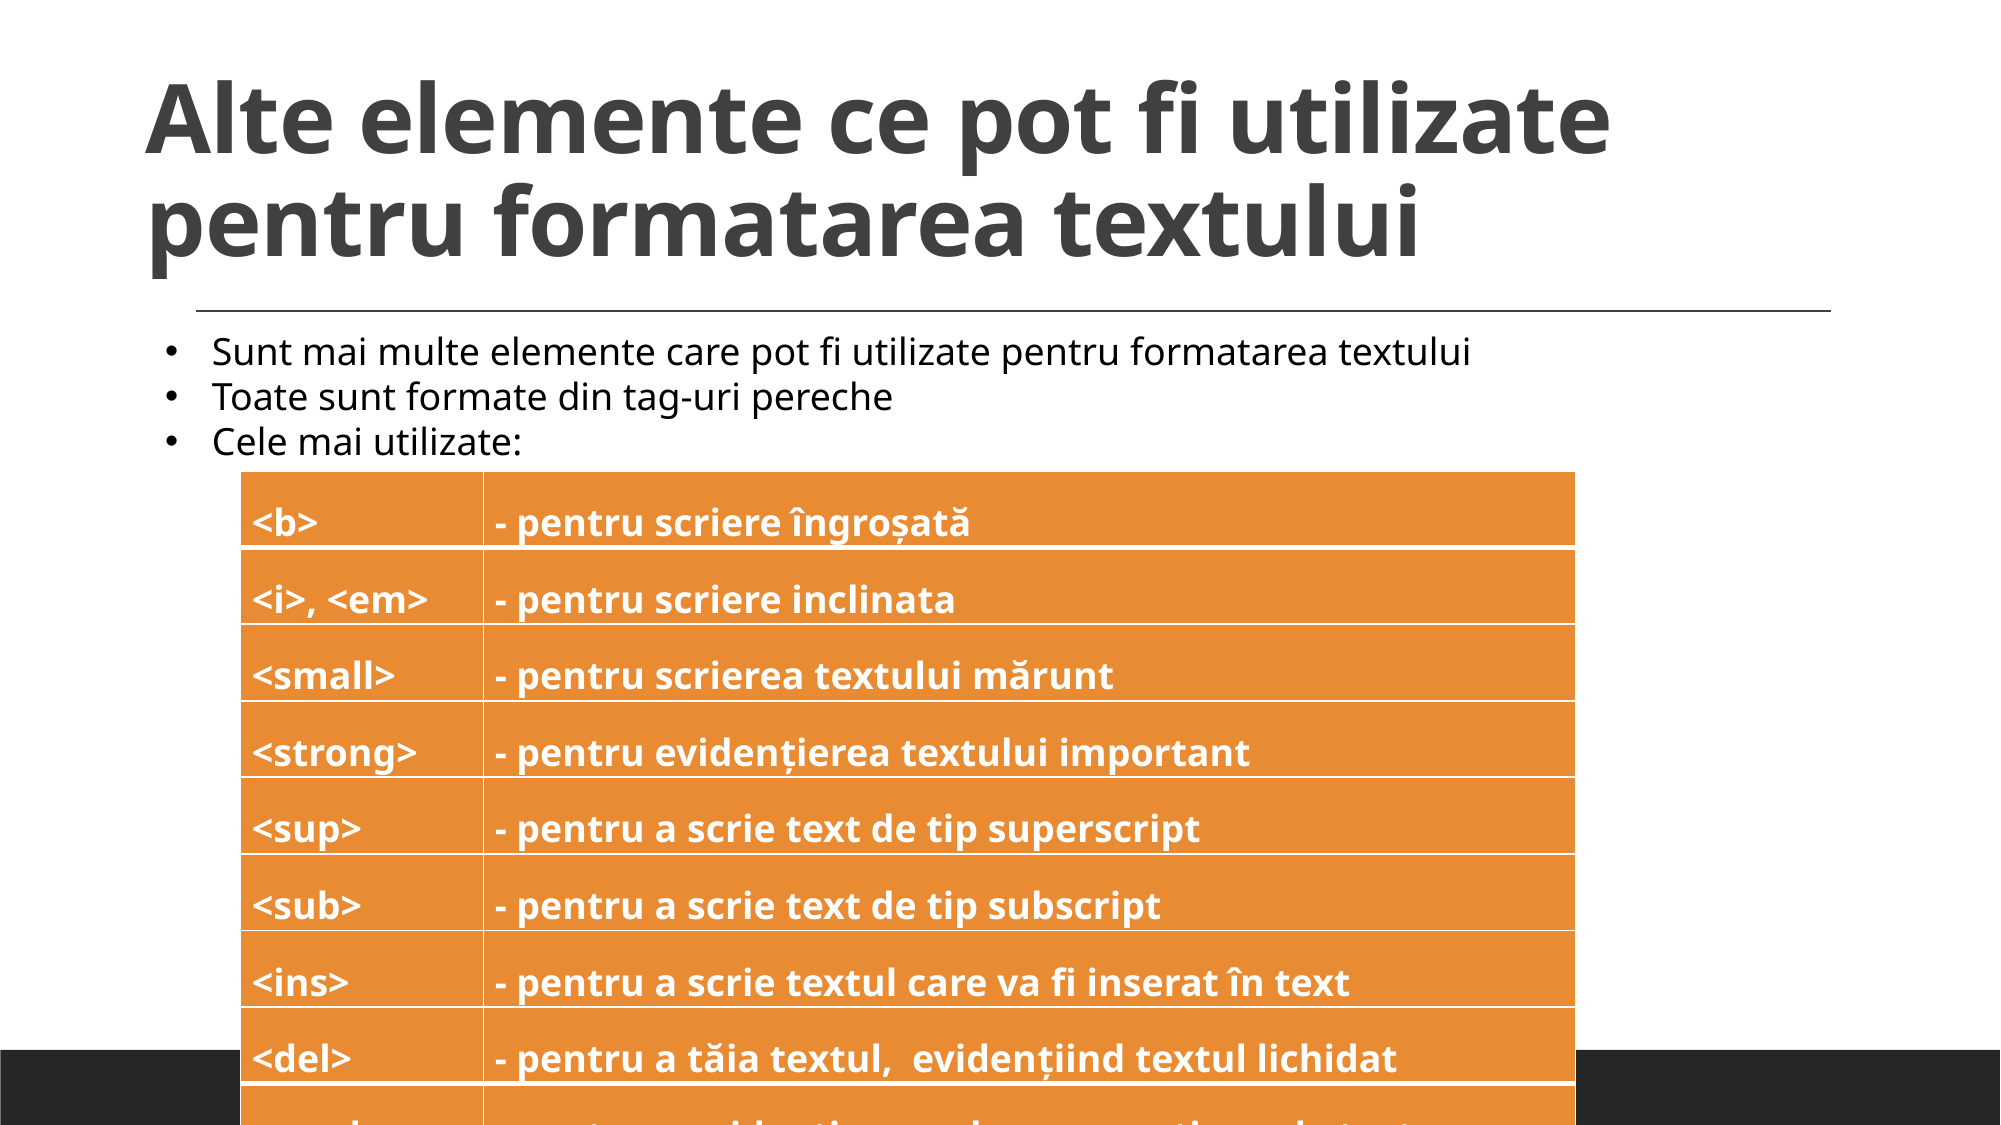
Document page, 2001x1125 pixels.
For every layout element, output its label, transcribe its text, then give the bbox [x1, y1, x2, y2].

table_header - pentru scriere îngroşată [484, 472, 1575, 545]
table_cell <small> [241, 625, 483, 700]
table_header <b> [241, 472, 483, 545]
table_cell <mark> [241, 1086, 483, 1125]
table_cell - pentru a tăia textul, evidenţiind textul lichidat [484, 1008, 1575, 1081]
table_cell - pentru evidenţierea textului important [484, 702, 1575, 776]
table_cell <strong> [241, 702, 483, 776]
table_cell - pentru a scrie textul care va fi inserat în text [484, 931, 1575, 1006]
table_cell <sub> [241, 855, 483, 930]
table_cell - pentru scrierea textului mărunt [484, 625, 1575, 700]
text_box Sunt mai multe elemente care pot fi utilizate pentru formatarea textului Toate sunt formate din tag-uri pereche Cele mai utilizate: [150, 320, 1850, 471]
table_cell <del> [241, 1008, 483, 1081]
table_cell <i>, <em> [241, 550, 483, 623]
table_cell - pentru a scrie text de tip subscript [484, 855, 1575, 930]
table_cell - pentru a evidenţia cu culoare o porţiune de text [484, 1086, 1575, 1125]
table_cell <sup> [241, 778, 483, 853]
table_cell - pentru a scrie text de tip superscript [484, 778, 1575, 853]
table_cell <ins> [241, 931, 483, 1006]
title Alte elemente ce pot fi utilizate pentru formatarea textului [130, 47, 1830, 285]
table_cell - pentru scriere inclinata [484, 550, 1575, 623]
